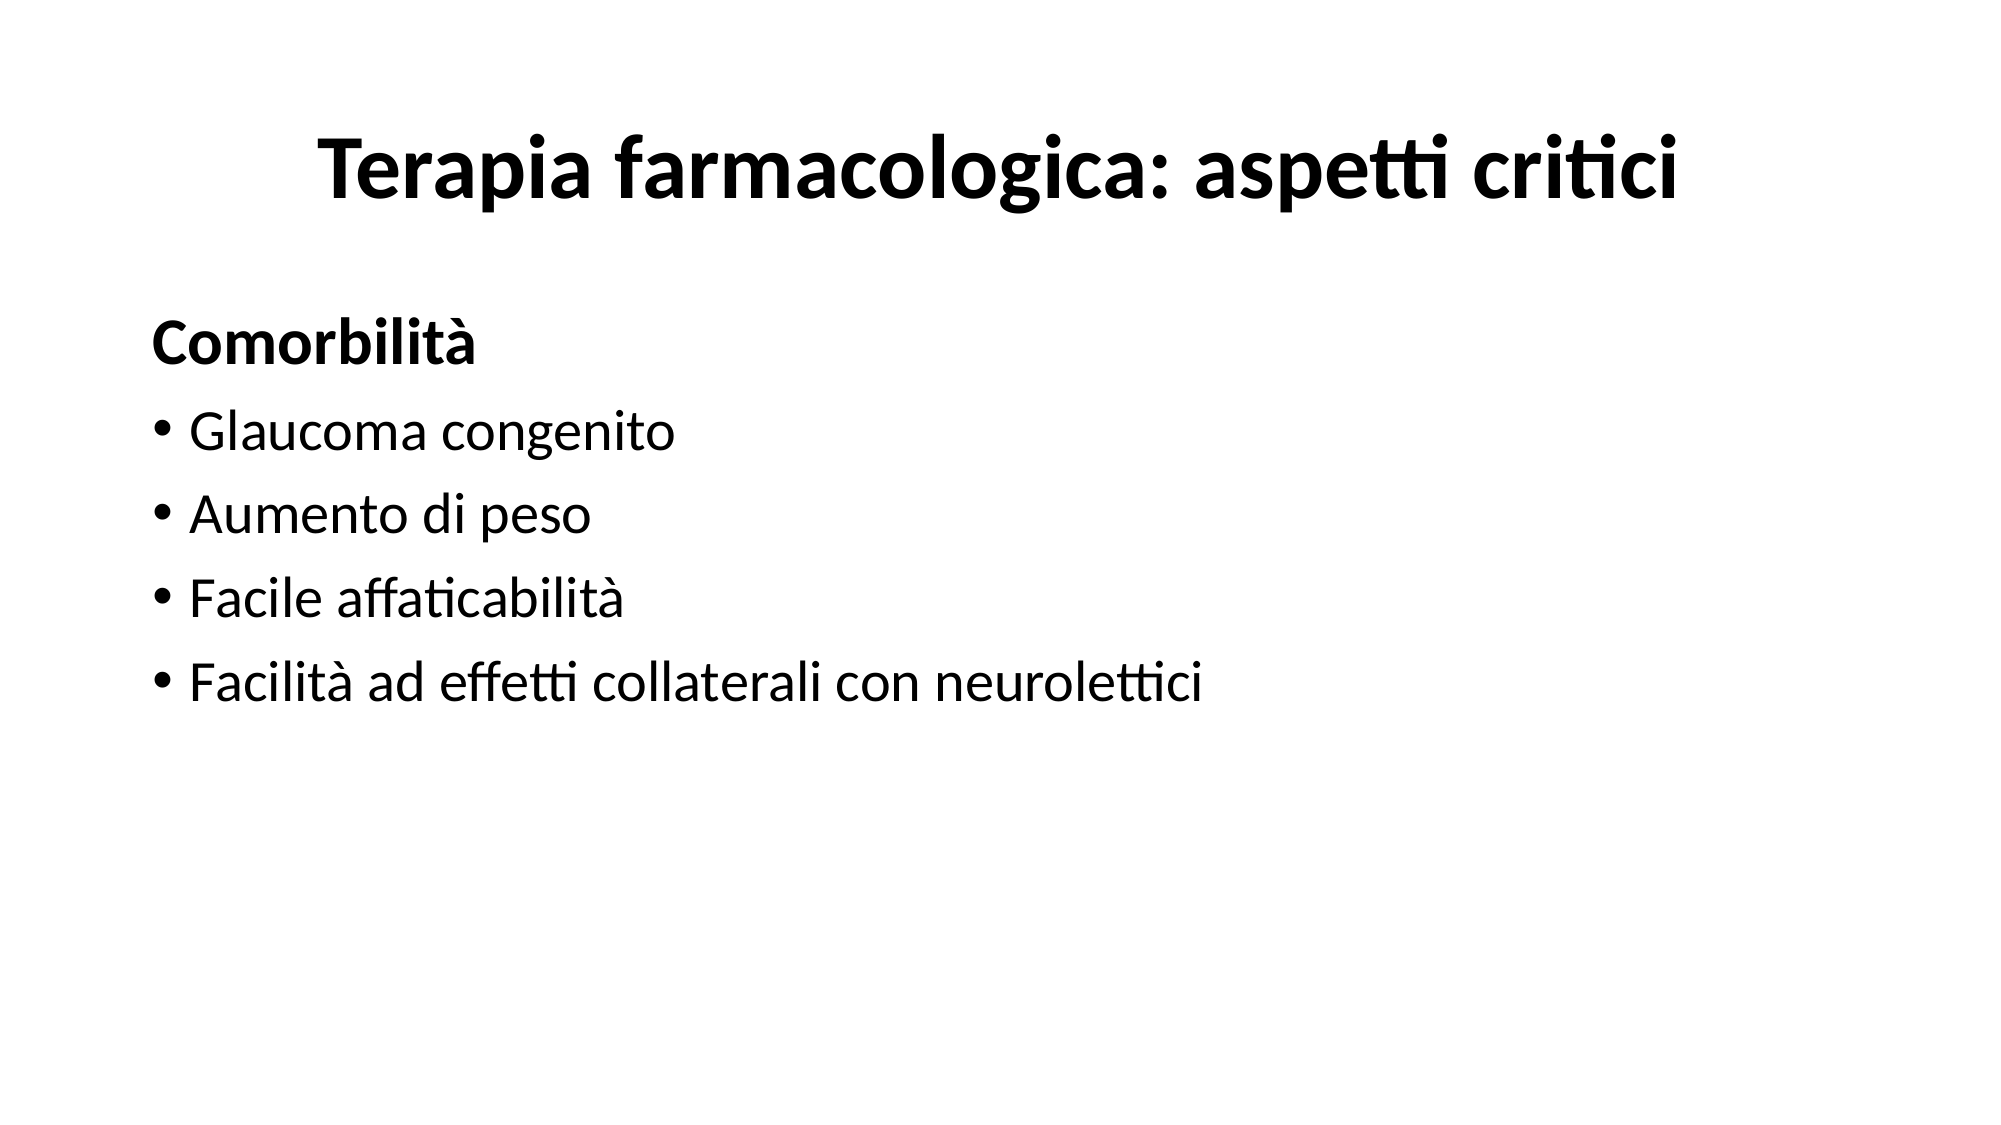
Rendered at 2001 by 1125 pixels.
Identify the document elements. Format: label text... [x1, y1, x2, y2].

title Terapia farmacologica: aspetti critici [137, 59, 1863, 278]
list Comorbilità Glaucoma congenito Aumento di peso Facile affaticabilità Facilità ad effetti collaterali con neurolettici [137, 299, 1863, 1014]
